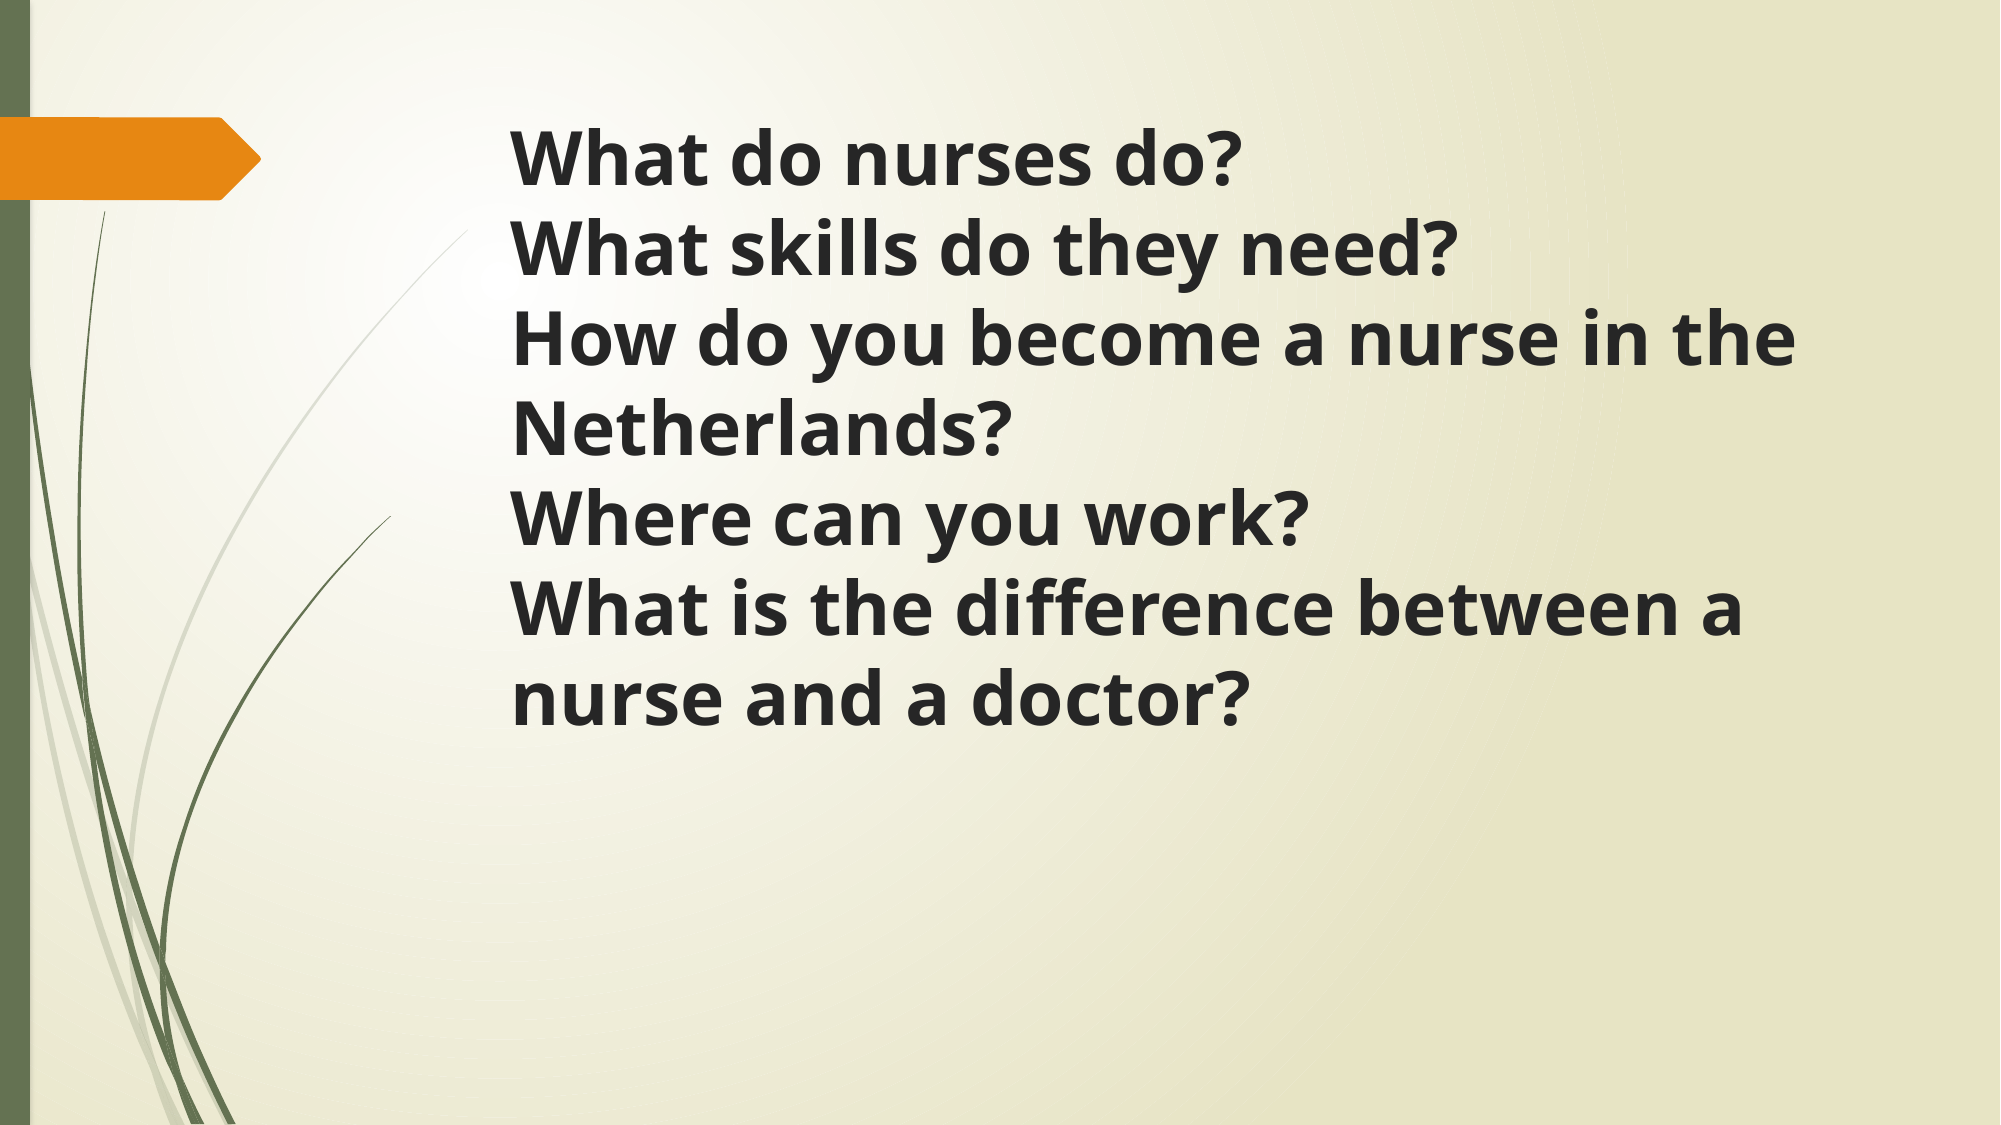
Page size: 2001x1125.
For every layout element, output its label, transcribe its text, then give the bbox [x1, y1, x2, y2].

title What do nurses do? What skills do they need? How do you become a nurse in the Netherlands? Where can you work? What is the difference between a nurse and a doctor? [495, 102, 1888, 909]
